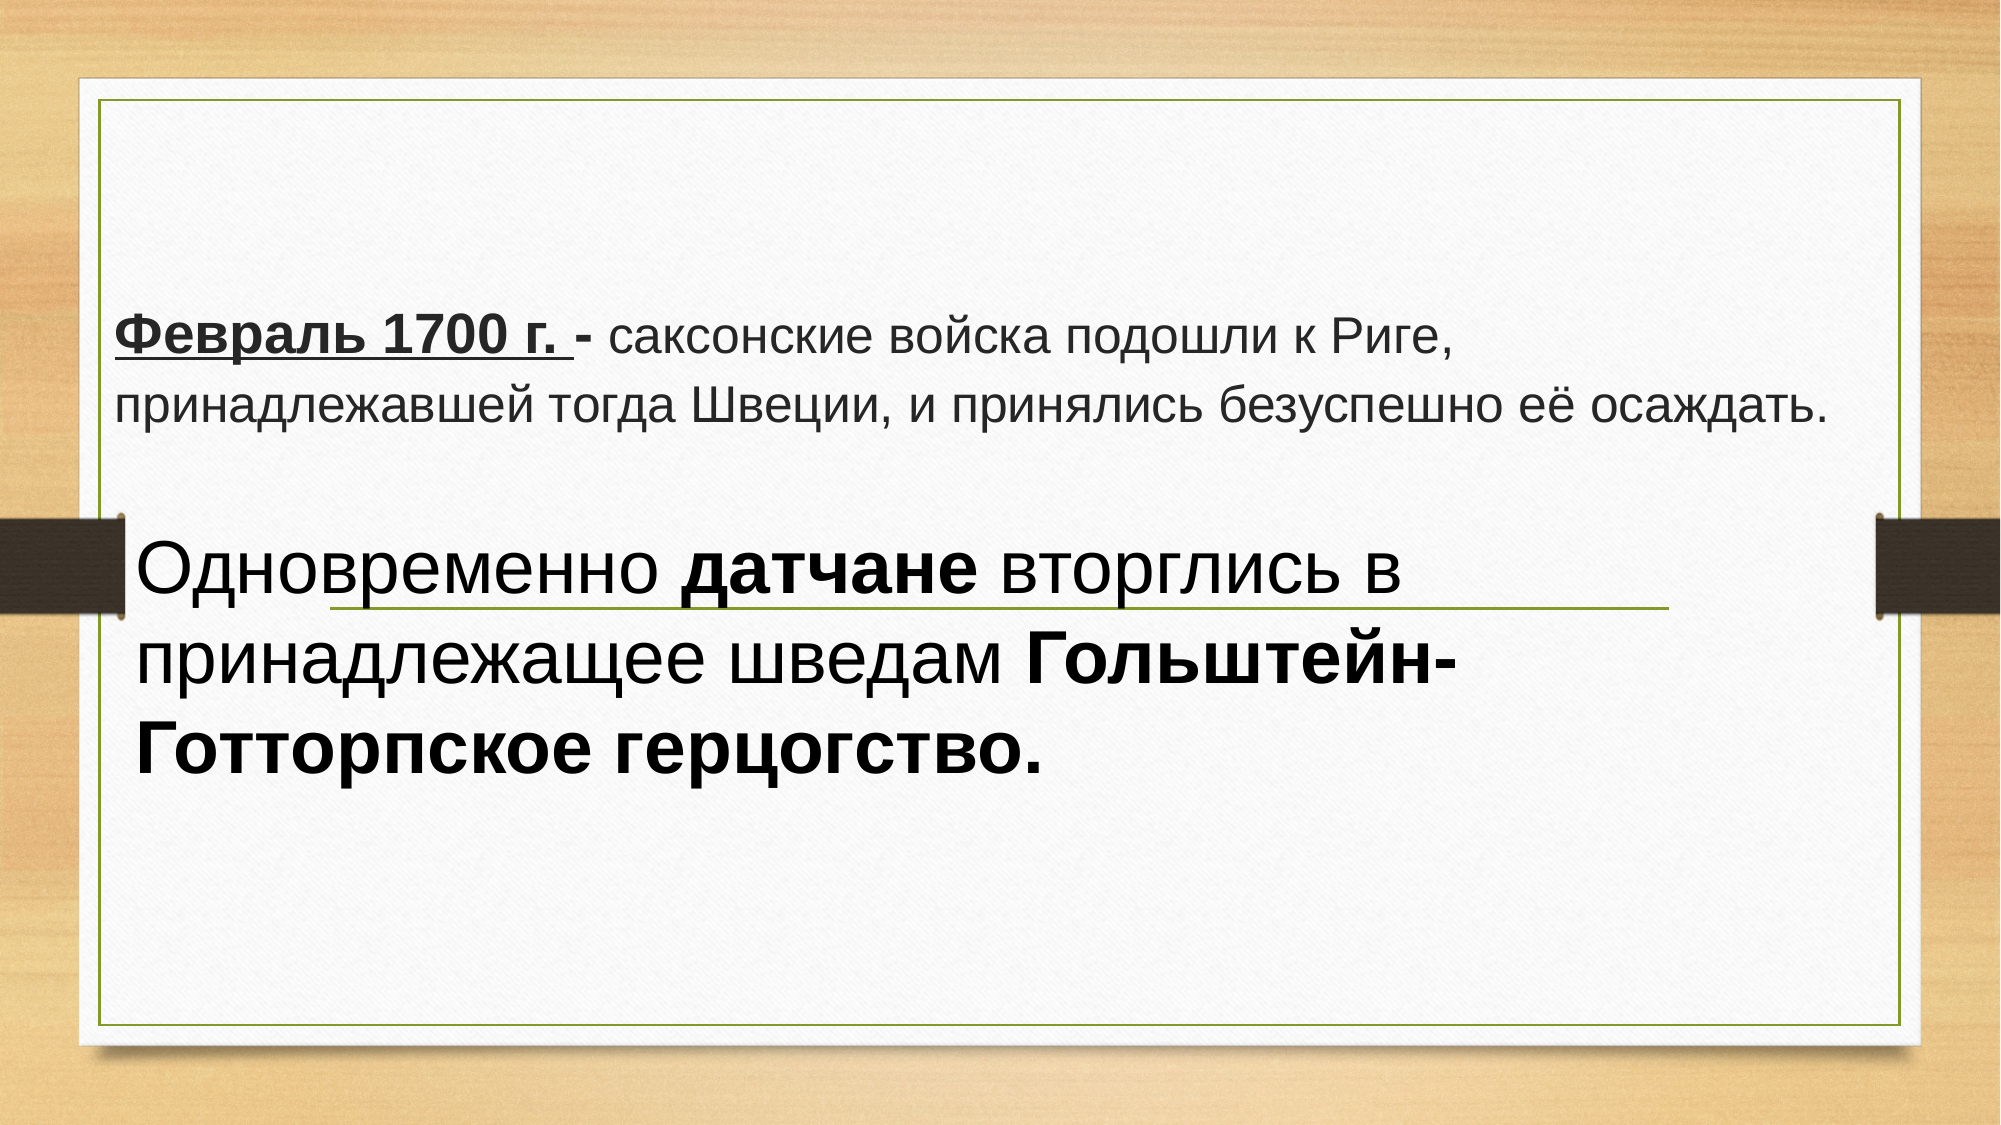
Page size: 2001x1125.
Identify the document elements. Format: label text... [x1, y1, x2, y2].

title Февраль 1700 г. - саксонские войска подошли к Риге, принадлежавшей тогда Швеции, и принялись безуспешно её осаждать. [99, 228, 1869, 441]
picture [0, 0, 2001, 1125]
list Одновременно датчане вторглись в принадлежащее шведам Гольштейн-Готторпское герцогство. [120, 511, 1869, 996]
